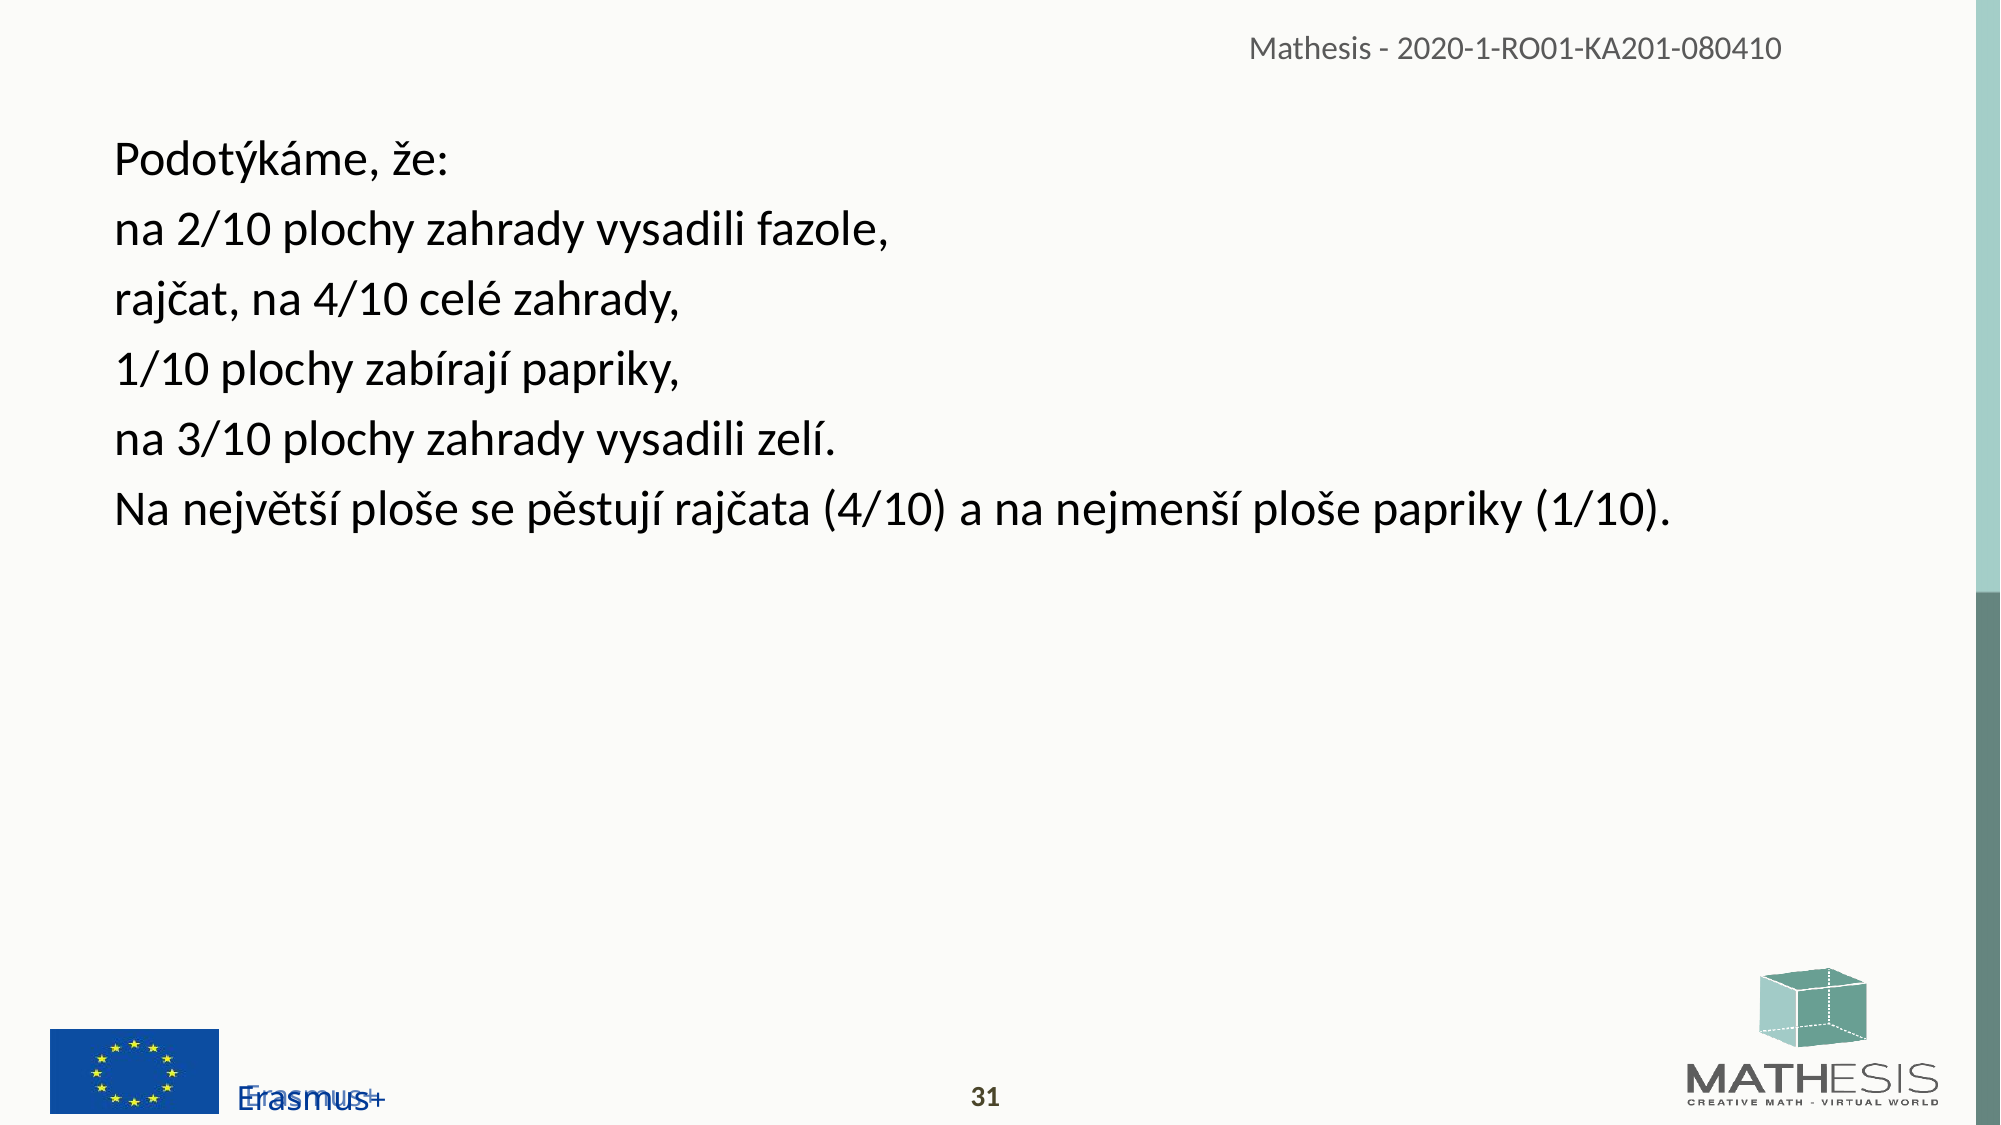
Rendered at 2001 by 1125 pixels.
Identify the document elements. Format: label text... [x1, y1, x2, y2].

list Podotýkáme, že: na 2/10 plochy zahrady vysadili fazole, rajčat, na 4/10 celé zahrady, 1/10 plochy zabírají papriky, na 3/10 plochy zahrady vysadili zelí. Na největší ploše se pěstují rajčata (4/10) a na nejmenší ploše papriky (1/10). [99, 118, 1900, 770]
picture [50, 1029, 219, 1114]
